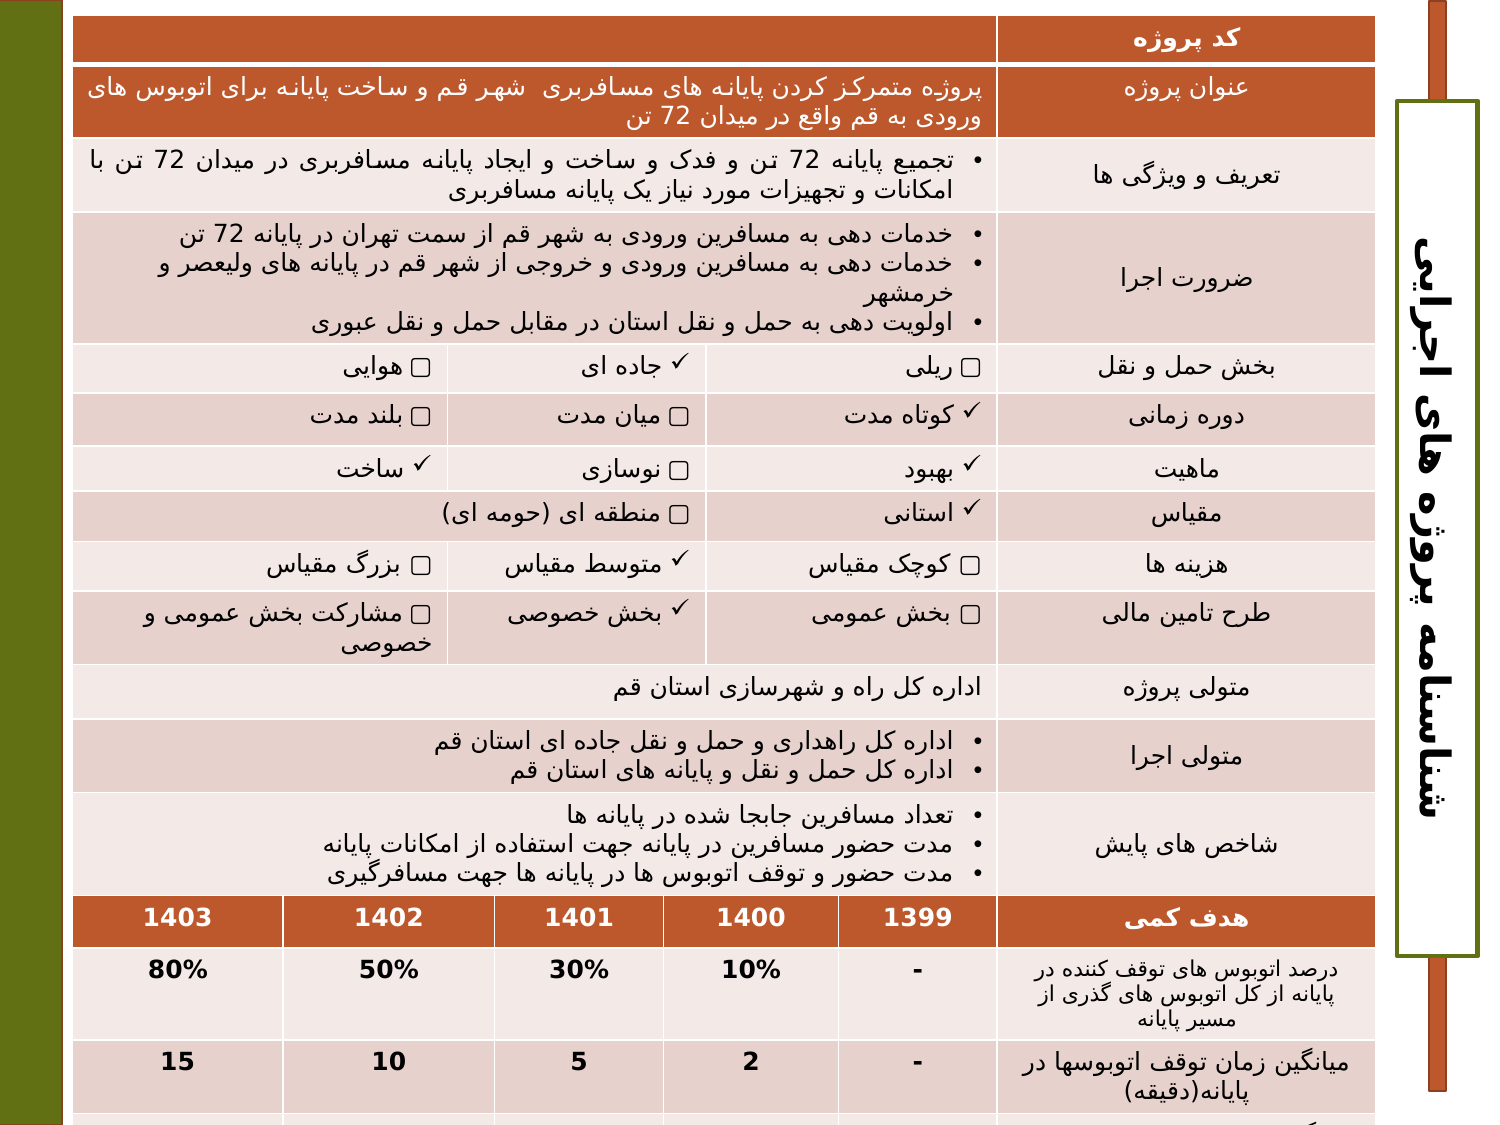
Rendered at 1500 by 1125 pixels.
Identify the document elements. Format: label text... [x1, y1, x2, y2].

text_box [1428, 0, 1447, 100]
text_box [0, 0, 63, 1125]
text_box [1428, 957, 1447, 1092]
text_box شناسنامه پروژه های اجرایی [1396, 100, 1479, 957]
